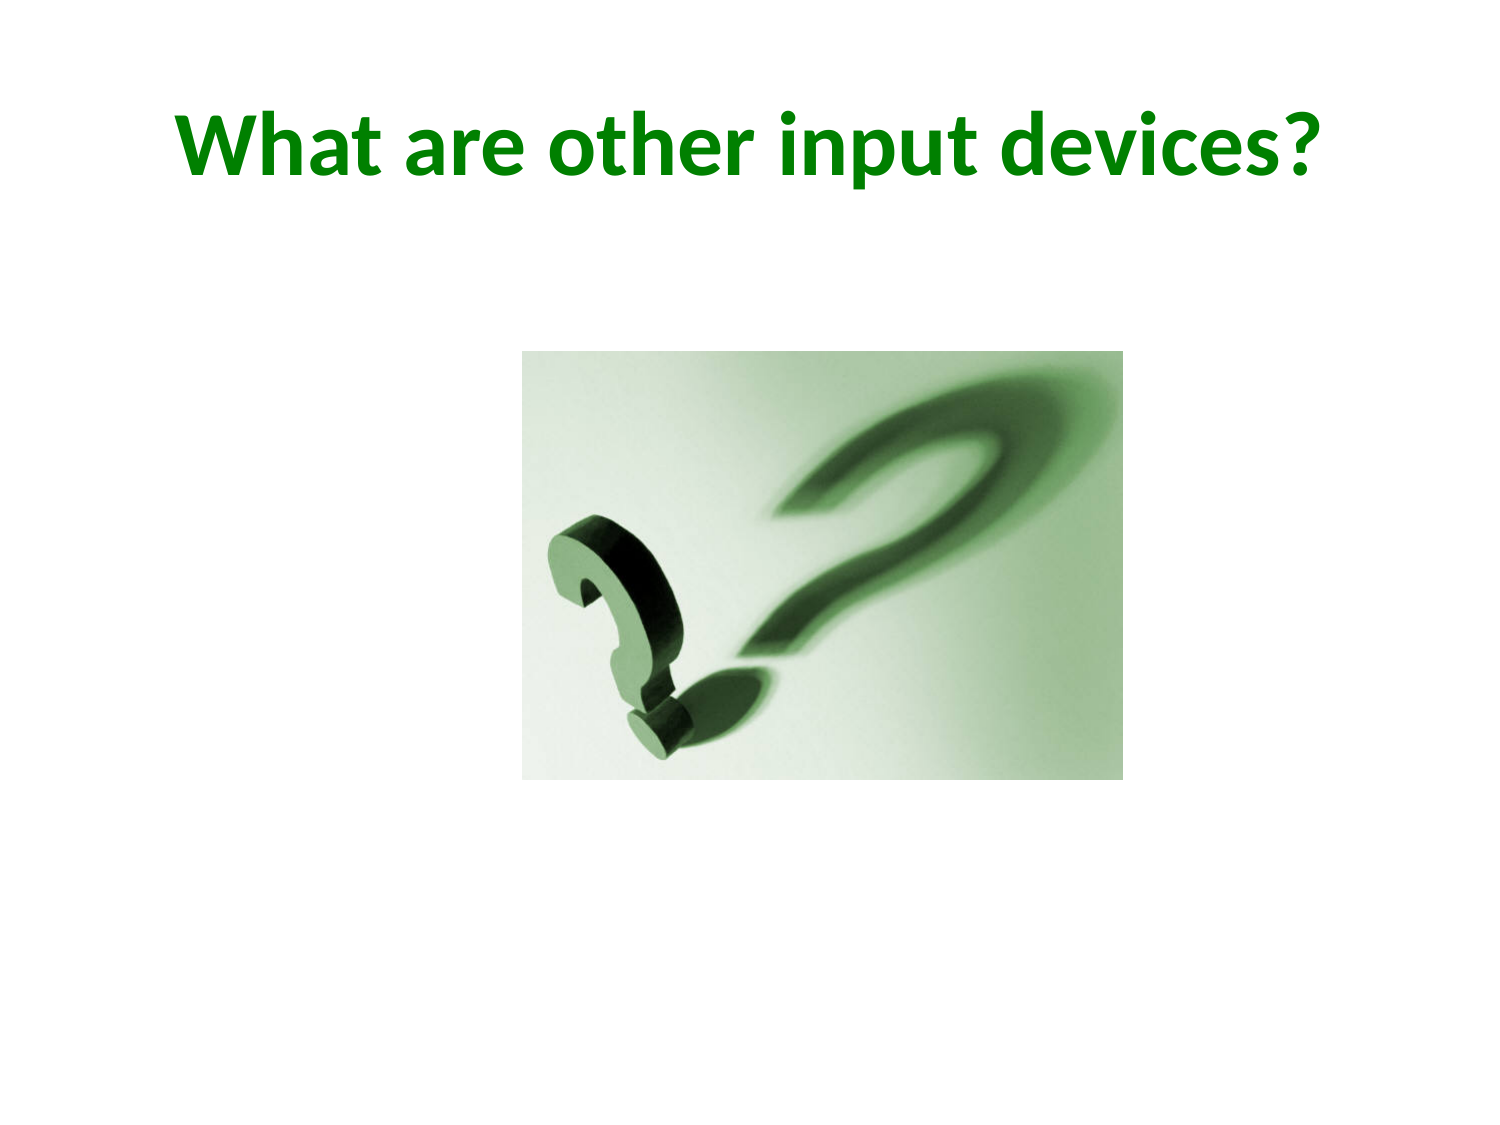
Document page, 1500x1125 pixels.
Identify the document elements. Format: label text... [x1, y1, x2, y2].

picture [521, 351, 1123, 781]
title What are other input devices? [75, 45, 1425, 233]
